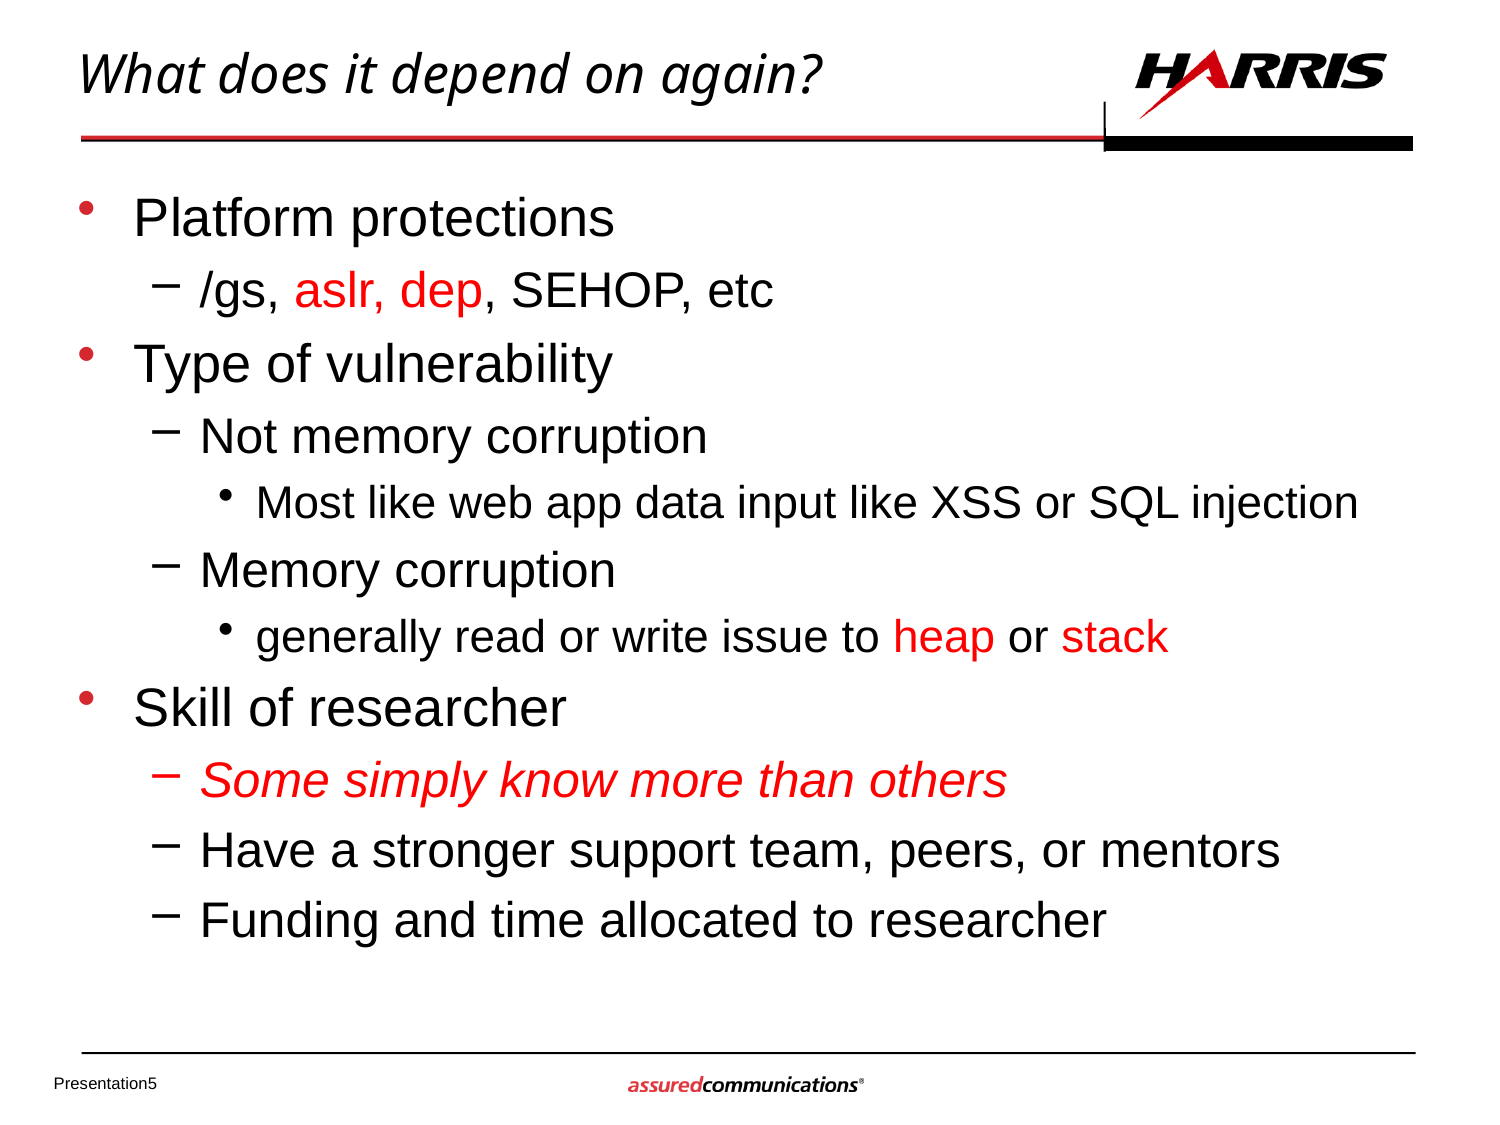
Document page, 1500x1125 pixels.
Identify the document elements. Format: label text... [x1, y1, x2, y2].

list Platform protections /gs, aslr, dep, SEHOP, etc Type of vulnerability Not memory corruption Most like web app data input like XSS or SQL injection Memory corruption generally read or write issue to heap or stack Skill of researcher Some simply know more than others Have a stronger support team, peers, or mentors Funding and time allocated to researcher [62, 174, 1429, 1020]
picture [1135, 49, 1387, 119]
title What does it depend on again? [62, 27, 1076, 117]
picture [628, 1076, 864, 1092]
